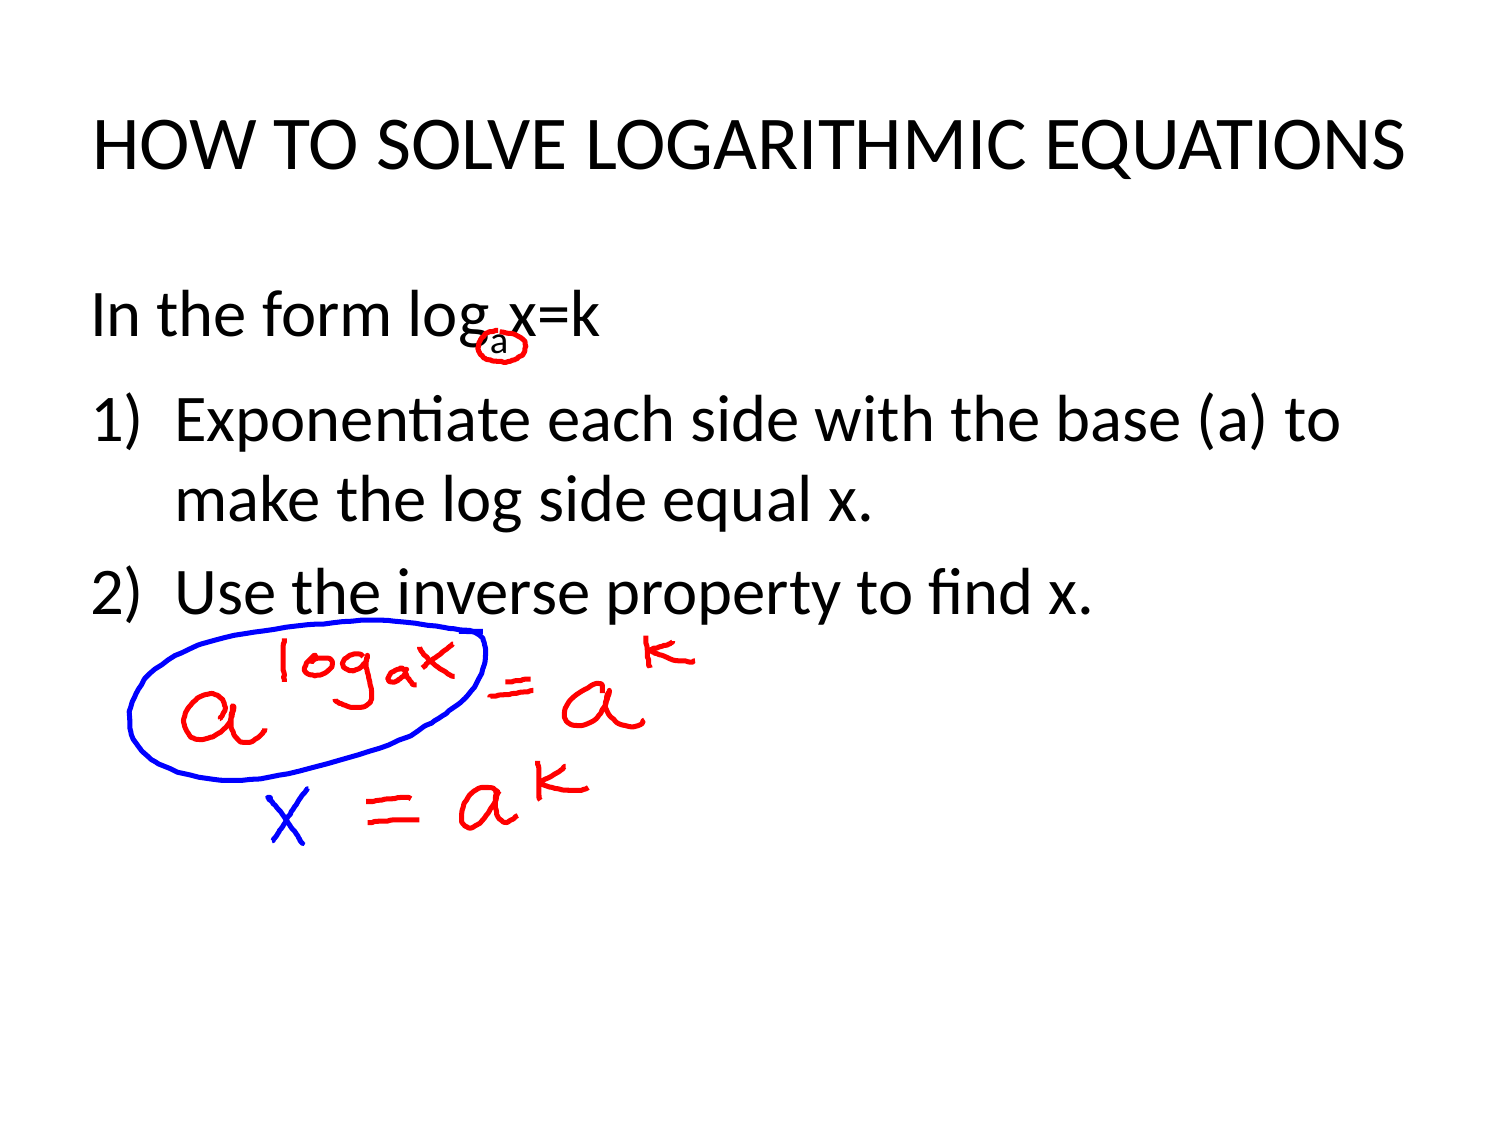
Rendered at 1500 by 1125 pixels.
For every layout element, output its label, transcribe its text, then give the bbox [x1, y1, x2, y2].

text_box [266, 796, 286, 820]
title HOW TO SOLVE LOGARITHMIC EQUATIONS [75, 45, 1425, 233]
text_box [365, 760, 589, 829]
text_box [645, 635, 651, 669]
text_box [489, 689, 534, 698]
text_box [563, 682, 645, 728]
text_box [649, 641, 696, 663]
text_box [271, 788, 309, 842]
text_box [287, 821, 304, 845]
list In the form logax=k Exponentiate each side with the base (a) to make the log side equal x. Use the inverse property to find x. [75, 262, 1425, 1005]
text_box [505, 678, 531, 683]
text_box [477, 329, 527, 364]
text_box [128, 619, 487, 782]
